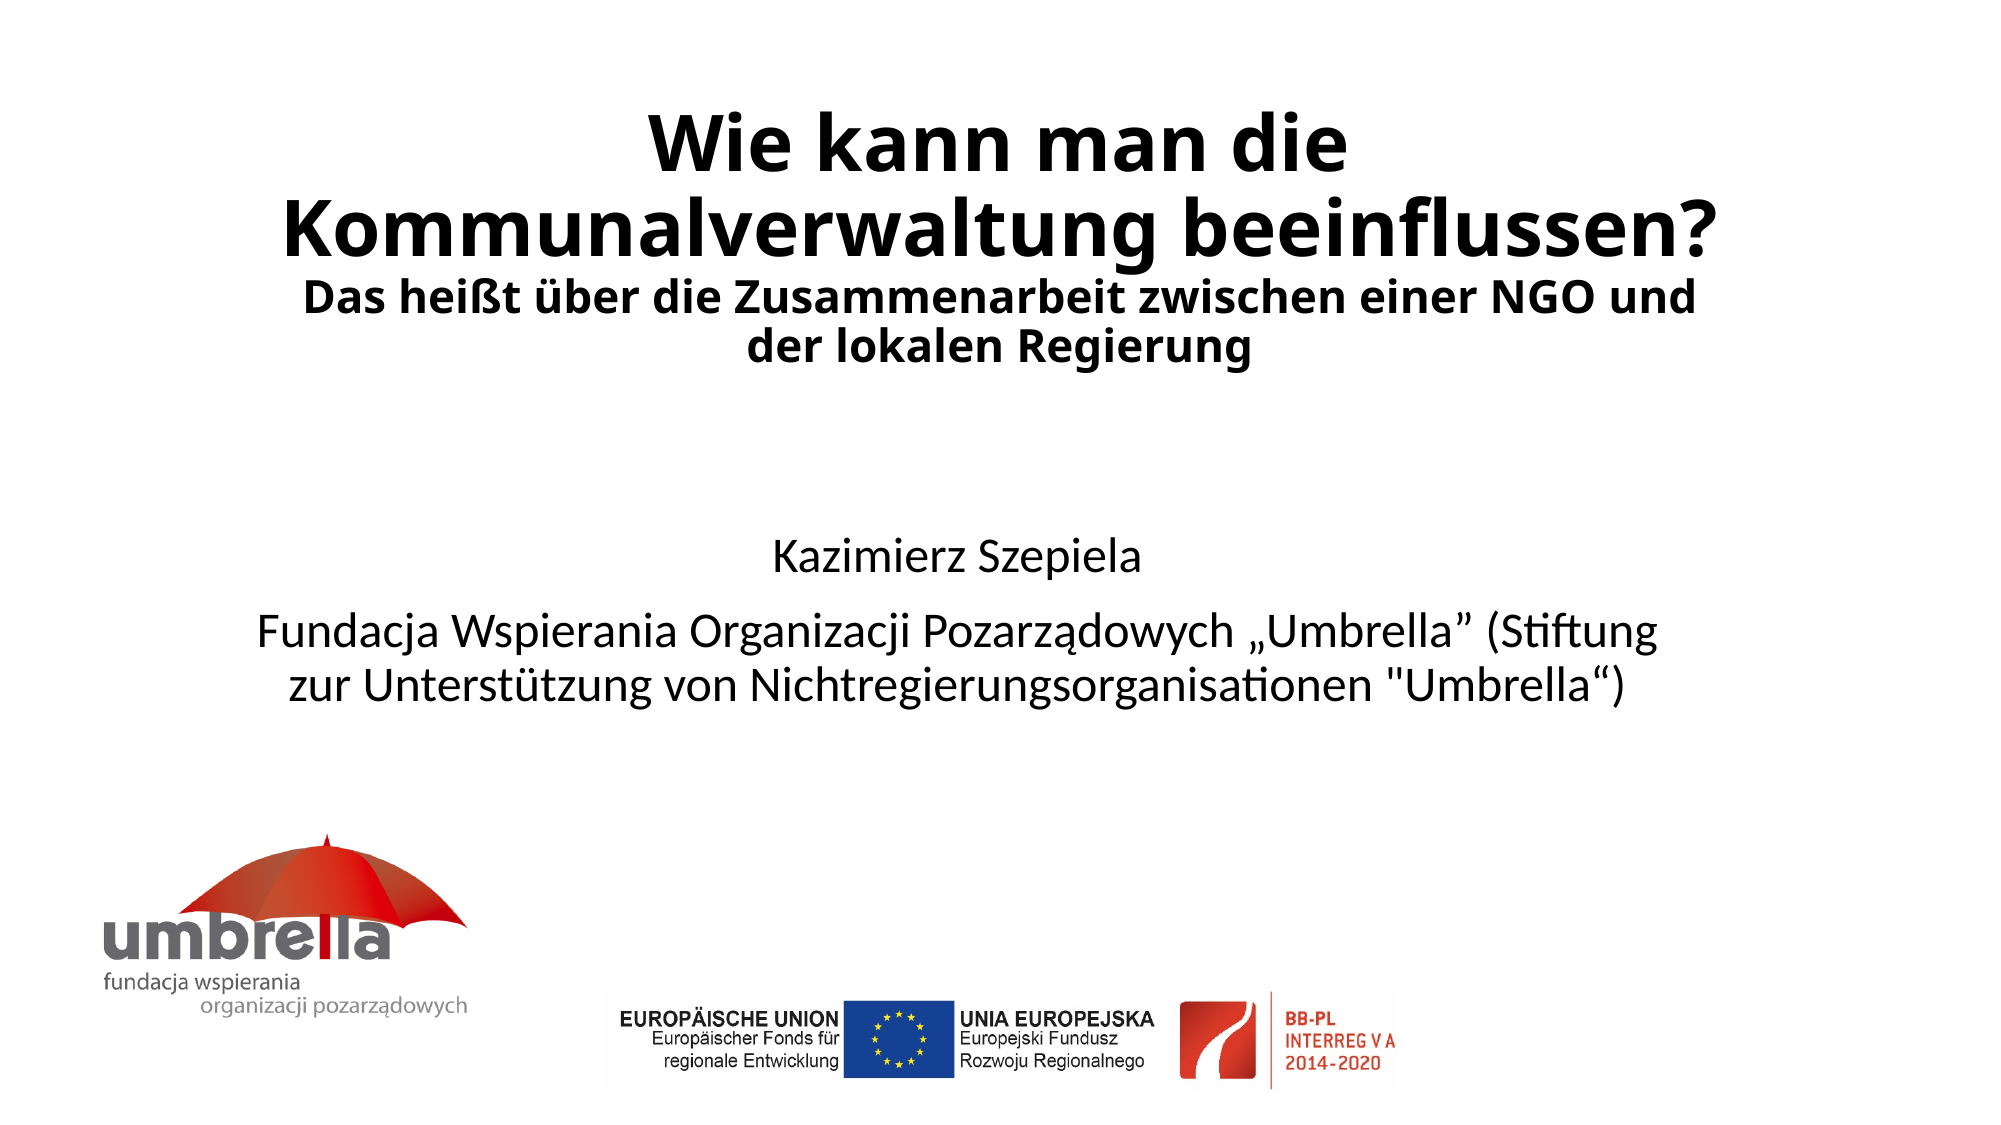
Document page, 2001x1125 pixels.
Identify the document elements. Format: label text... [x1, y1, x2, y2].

picture [98, 828, 474, 1023]
picture [603, 989, 1397, 1092]
title Wie kann man die Kommunalverwaltung beeinflussen? Das heißt über die Zusammenarbeit zwischen einer NGO und der lokalen Regierung [249, 94, 1750, 487]
subtitle Kazimierz Szepiela Fundacja Wspierania Organizacji Pozarządowych „Umbrella” (Stiftung zur Unterstützung von Nichtregierungsorganisationen "Umbrella“) [207, 521, 1708, 794]
